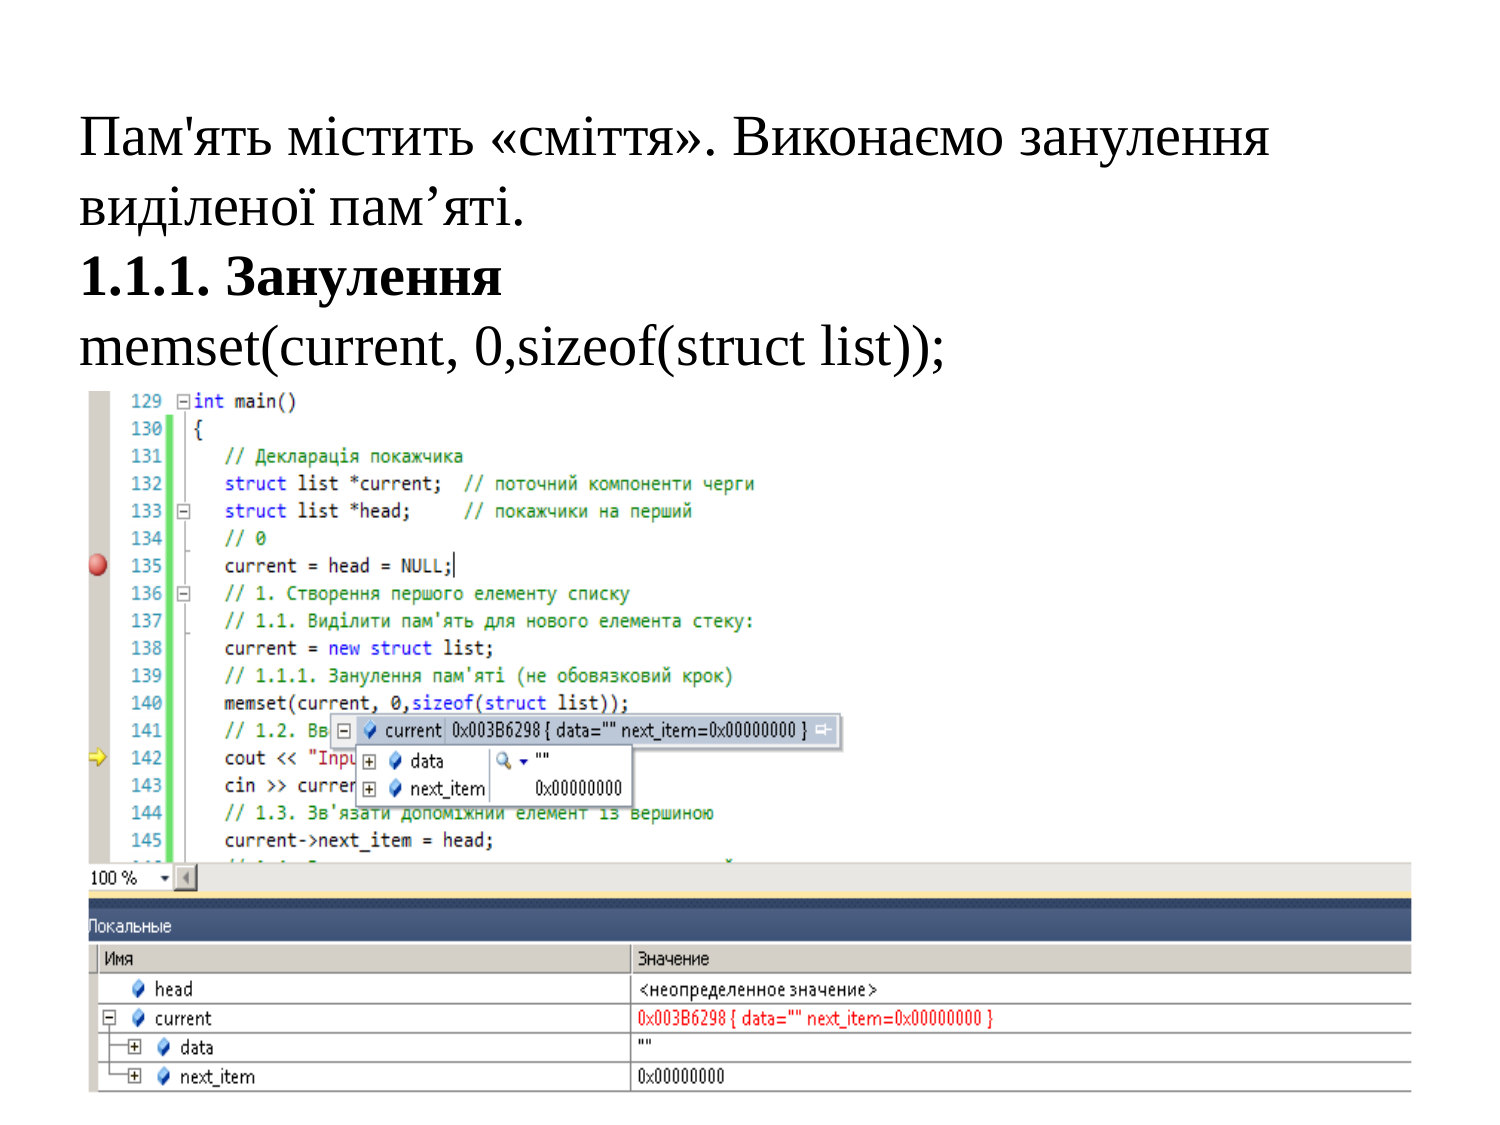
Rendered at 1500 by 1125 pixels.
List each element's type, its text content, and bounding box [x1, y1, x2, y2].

text_box Пам'ять містить «сміття». Виконаємо занулення виділеної пам’яті. 1.1.1. Занулення memset(current, 0,sizeof(struct list)); [64, 90, 1500, 385]
picture [88, 391, 1412, 1125]
